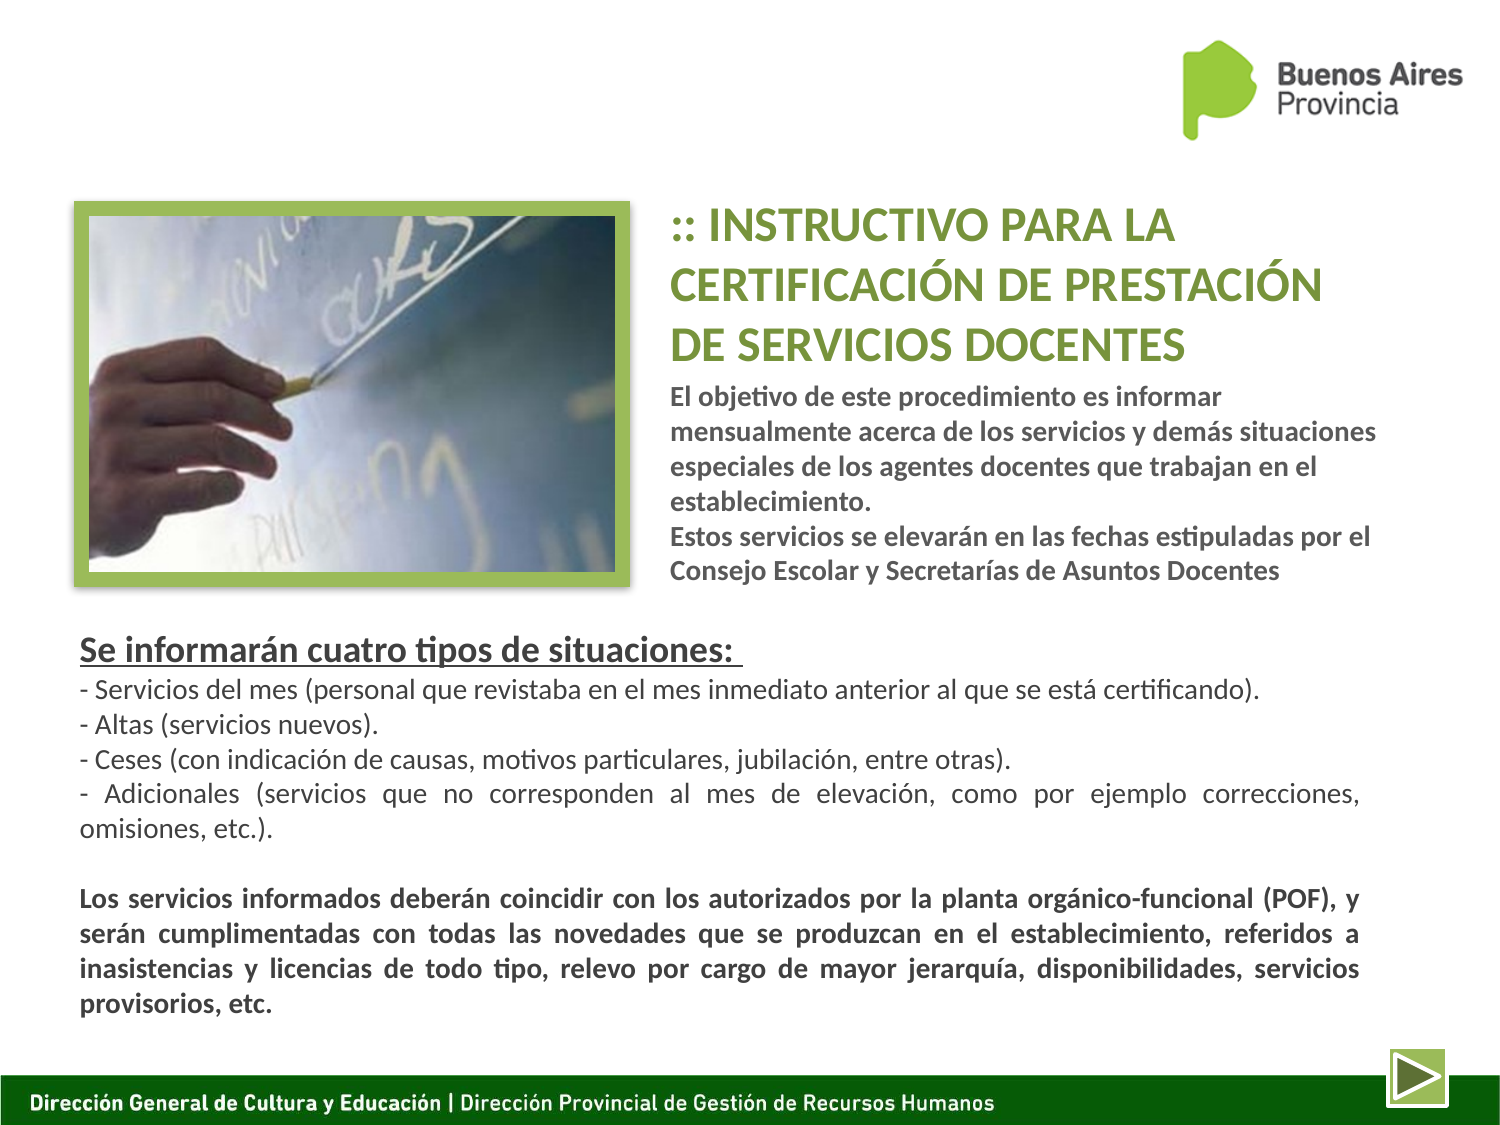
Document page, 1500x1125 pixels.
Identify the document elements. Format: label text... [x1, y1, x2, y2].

text_box Se informarán cuatro tipos de situaciones: - Servicios del mes (personal que revistaba en el mes inmediato anterior al que se está certificando). - Altas (servicios nuevos). - Ceses (con indicación de causas, motivos particulares, jubilación, entre otras). - Adicionales (servicios que no corresponden al mes de elevación, como por ejemplo correcciones, omisiones, etc.). Los servicios informados deberán coincidir con los autorizados por la planta orgánico-funcional (POF), y serán cumplimentadas con todas las novedades que se produzcan en el establecimiento, referidos a inasistencias y licencias de todo tipo, relevo por cargo de mayor jerarquía, disponibilidades, servicios provisorios, etc. [64, 617, 1376, 1027]
text_box El objetivo de este procedimiento es informar mensualmente acerca de los servicios y demás situaciones especiales de los agentes docentes que trabajan en el establecimiento. Estos servicios se elevarán en las fechas estipuladas por el Consejo Escolar y Secretarías de Asuntos Docentes [655, 369, 1418, 595]
picture [0, 1074, 1500, 1125]
text_box :: INSTRUCTIVO PARA LA CERTIFICACIÓN DE PRESTACIÓN DE SERVICIOS DOCENTES [655, 184, 1435, 380]
picture [88, 215, 616, 573]
text_box [1386, 1045, 1449, 1073]
picture [1174, 30, 1471, 150]
